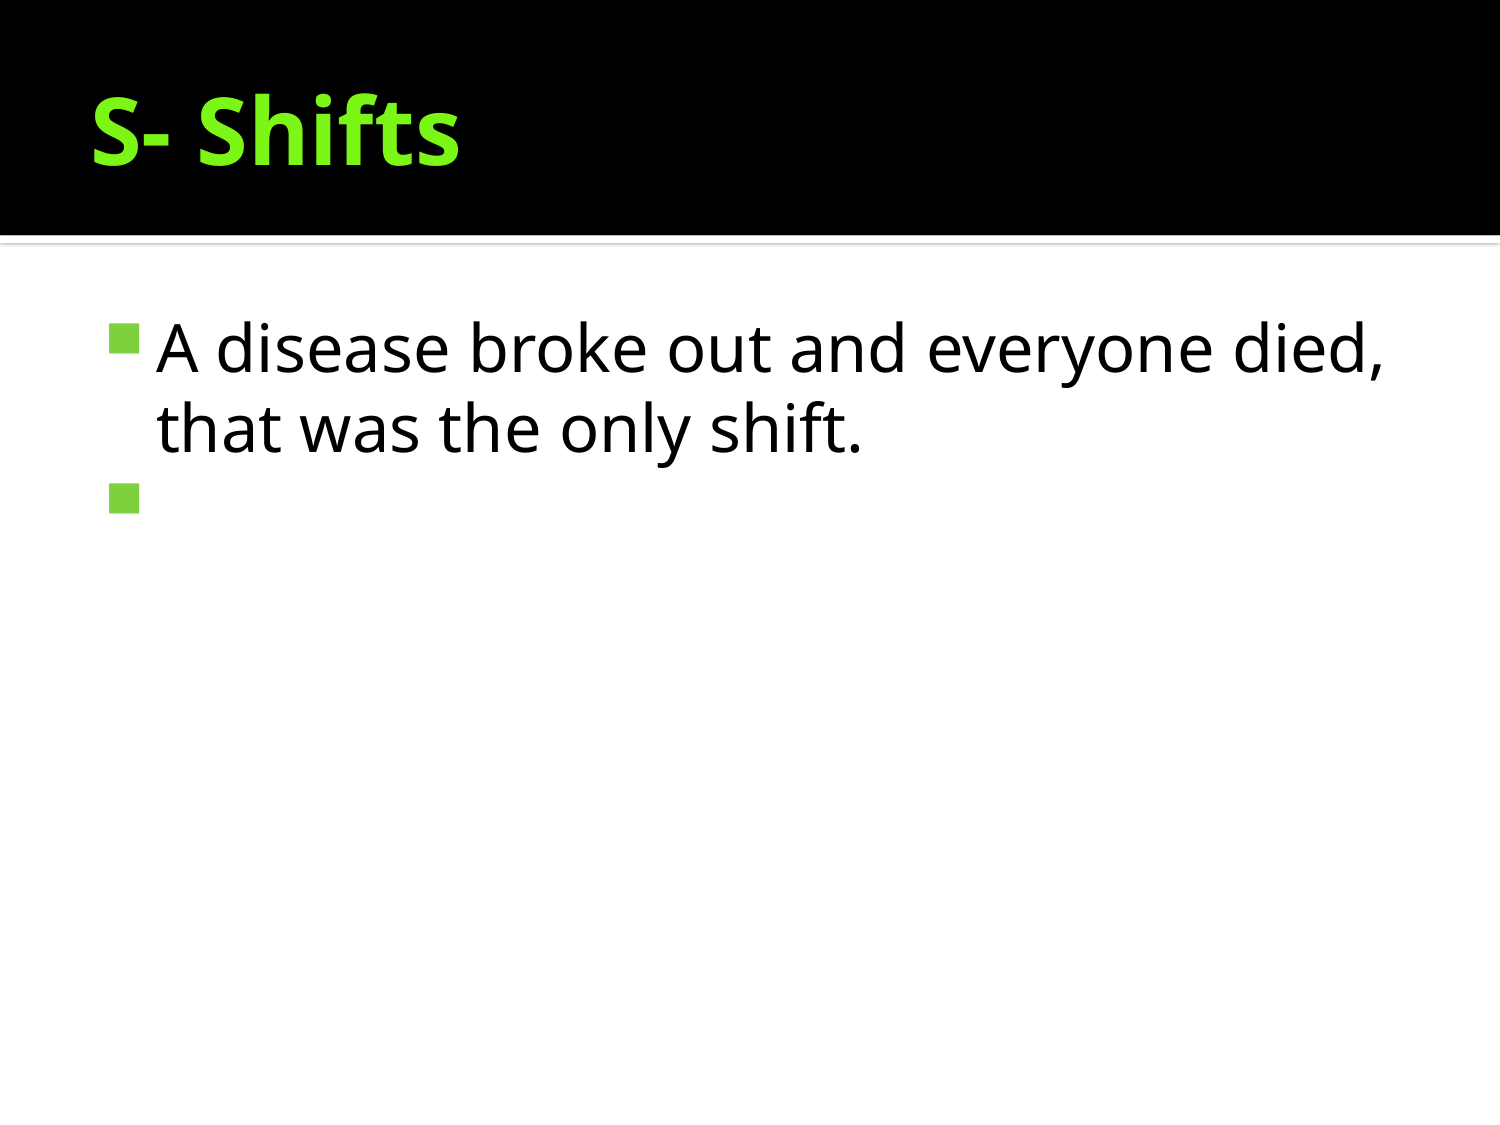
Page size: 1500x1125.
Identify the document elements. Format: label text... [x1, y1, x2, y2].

title S- Shifts [75, 25, 1425, 231]
list A disease broke out and everyone died, that was the only shift. [75, 291, 1425, 1050]
